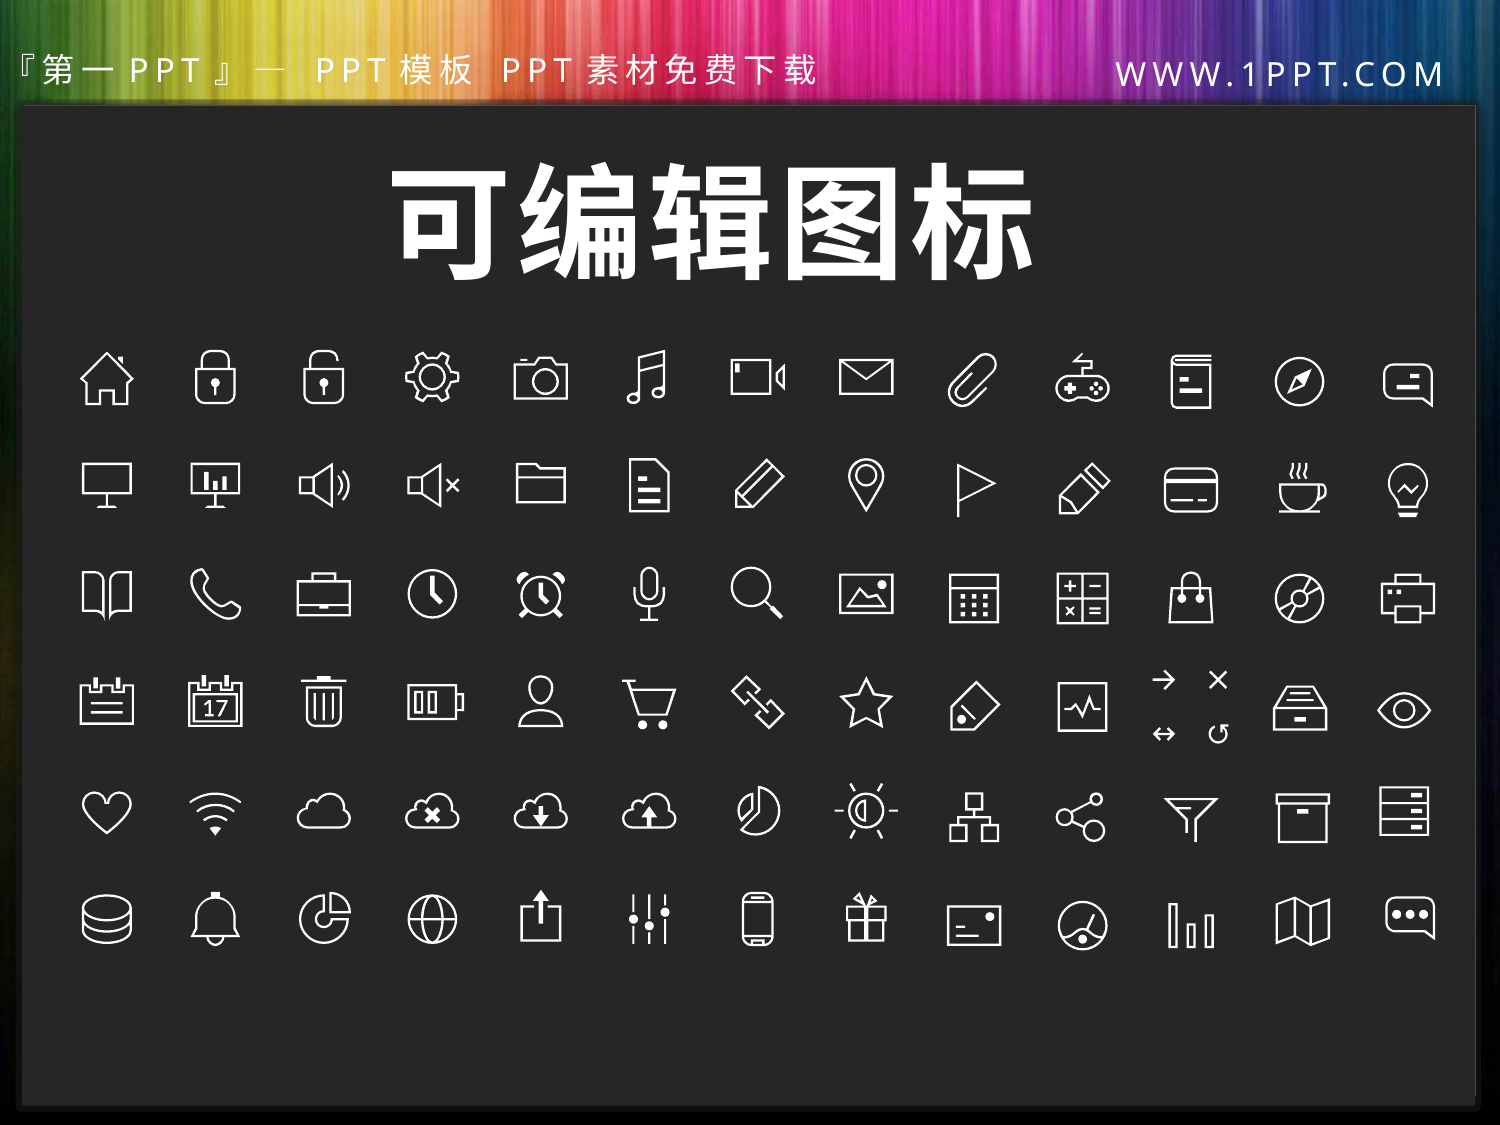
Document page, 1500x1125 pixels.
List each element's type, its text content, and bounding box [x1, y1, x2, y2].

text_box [1152, 669, 1229, 744]
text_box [1170, 354, 1212, 409]
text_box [621, 679, 677, 730]
text_box [949, 792, 1000, 843]
text_box [1275, 896, 1331, 947]
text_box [834, 782, 899, 840]
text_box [407, 462, 460, 509]
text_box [946, 905, 1002, 947]
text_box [1055, 352, 1110, 403]
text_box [407, 683, 465, 721]
text_box [730, 566, 784, 620]
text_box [520, 889, 562, 942]
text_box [1058, 462, 1111, 515]
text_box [633, 566, 666, 622]
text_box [1380, 573, 1436, 624]
text_box [1055, 792, 1106, 843]
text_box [737, 785, 781, 836]
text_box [300, 675, 347, 728]
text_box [190, 462, 241, 509]
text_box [513, 792, 569, 829]
text_box [622, 792, 677, 829]
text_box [628, 894, 670, 945]
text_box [1275, 793, 1331, 844]
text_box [741, 891, 774, 947]
text_box 可编辑图标 [223, 137, 1199, 302]
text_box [730, 358, 786, 396]
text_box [948, 573, 1000, 624]
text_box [407, 568, 458, 619]
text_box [79, 677, 135, 725]
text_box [1278, 462, 1327, 513]
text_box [628, 457, 670, 513]
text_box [194, 349, 236, 405]
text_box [847, 457, 885, 513]
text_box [189, 792, 242, 836]
text_box [81, 791, 132, 835]
text_box [1274, 573, 1325, 624]
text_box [730, 674, 786, 730]
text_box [1379, 786, 1430, 837]
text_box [516, 571, 566, 619]
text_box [838, 675, 894, 729]
text_box [1168, 571, 1214, 624]
text_box [626, 349, 666, 405]
text_box [190, 891, 241, 947]
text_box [1272, 685, 1328, 731]
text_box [298, 891, 352, 945]
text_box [187, 674, 243, 728]
text_box [405, 351, 460, 403]
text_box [298, 462, 350, 509]
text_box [81, 570, 133, 622]
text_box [404, 792, 460, 829]
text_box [1057, 900, 1108, 951]
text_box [1163, 467, 1219, 513]
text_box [1056, 572, 1109, 625]
text_box [947, 352, 997, 408]
text_box [957, 463, 997, 518]
text_box [1163, 798, 1219, 843]
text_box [517, 674, 564, 728]
text_box [515, 462, 566, 504]
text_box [303, 349, 345, 405]
text_box [839, 358, 894, 395]
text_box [950, 680, 1001, 731]
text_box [1274, 356, 1325, 407]
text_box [1384, 896, 1436, 941]
text_box [296, 572, 351, 617]
text_box [81, 894, 132, 944]
picture [0, 0, 1500, 1125]
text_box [1382, 363, 1434, 408]
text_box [1168, 902, 1214, 949]
text_box [735, 458, 785, 508]
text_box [1376, 691, 1432, 729]
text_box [1057, 681, 1108, 733]
text_box [846, 891, 887, 942]
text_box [838, 573, 894, 615]
text_box [296, 792, 351, 829]
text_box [79, 351, 135, 406]
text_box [1385, 462, 1431, 518]
text_box [190, 567, 242, 620]
text_box [407, 894, 458, 944]
text_box [81, 462, 132, 508]
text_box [513, 356, 569, 400]
